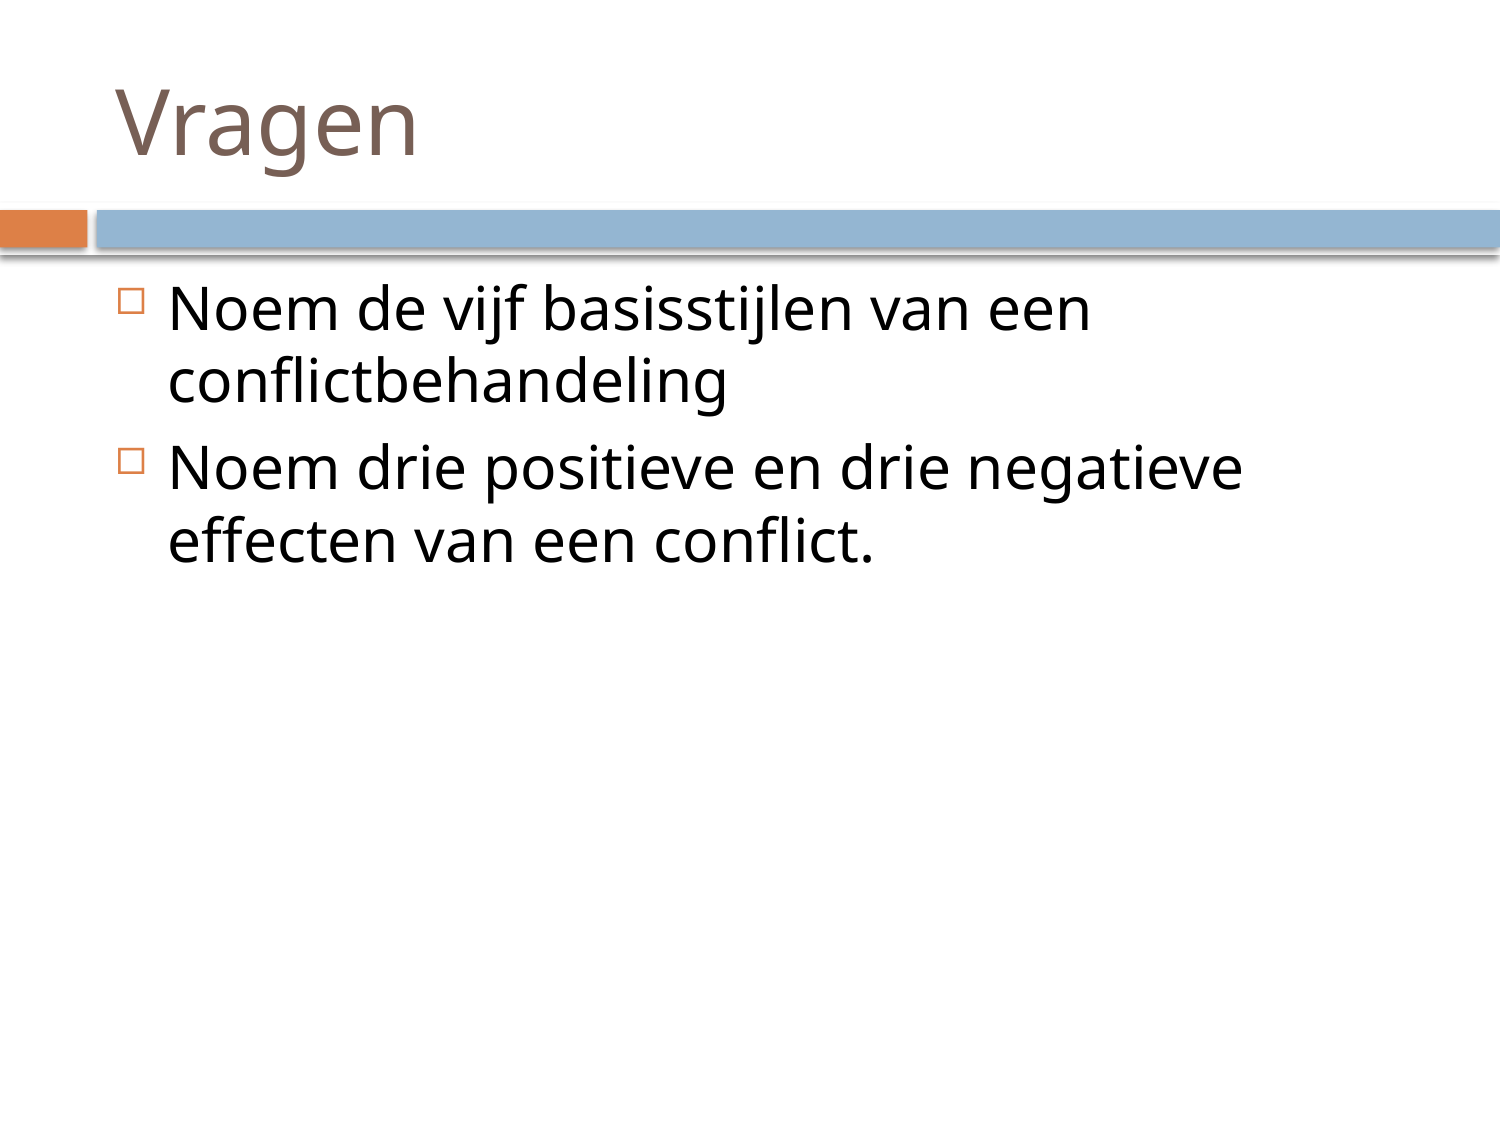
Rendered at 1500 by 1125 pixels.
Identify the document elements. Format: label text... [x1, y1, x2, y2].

title Vragen [100, 37, 1438, 200]
list Noem de vijf basisstijlen van een conflictbehandeling Noem drie positieve en drie negatieve effecten van een conflict. [100, 262, 1438, 1000]
